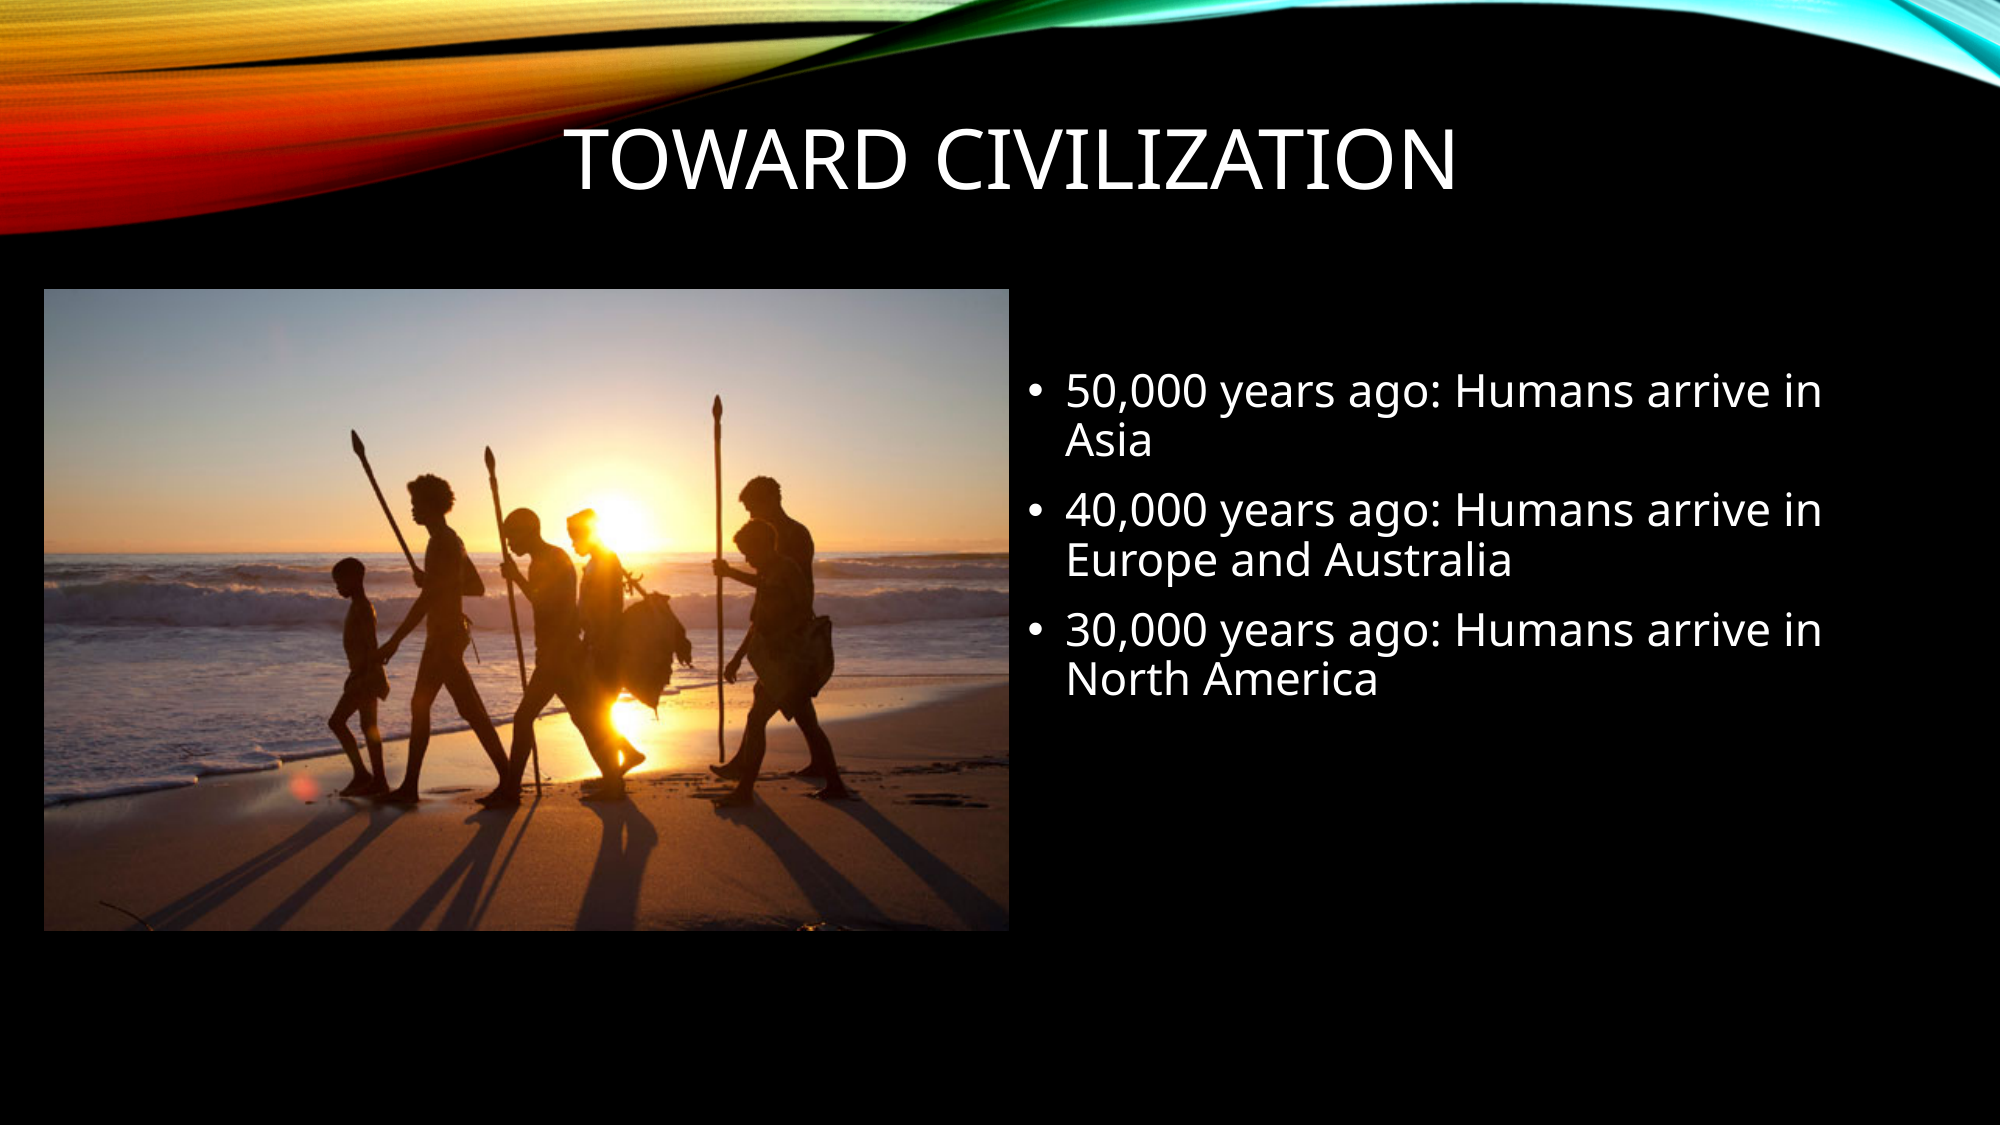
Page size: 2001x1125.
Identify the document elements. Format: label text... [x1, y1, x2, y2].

list 50,000 years ago: Humans arrive in Asia 40,000 years ago: Humans arrive in Europe and Australia 30,000 years ago: Humans arrive in North America [1012, 360, 1888, 1021]
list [44, 289, 1009, 931]
title Toward Civilization [306, 56, 1719, 269]
picture [0, 0, 2000, 237]
